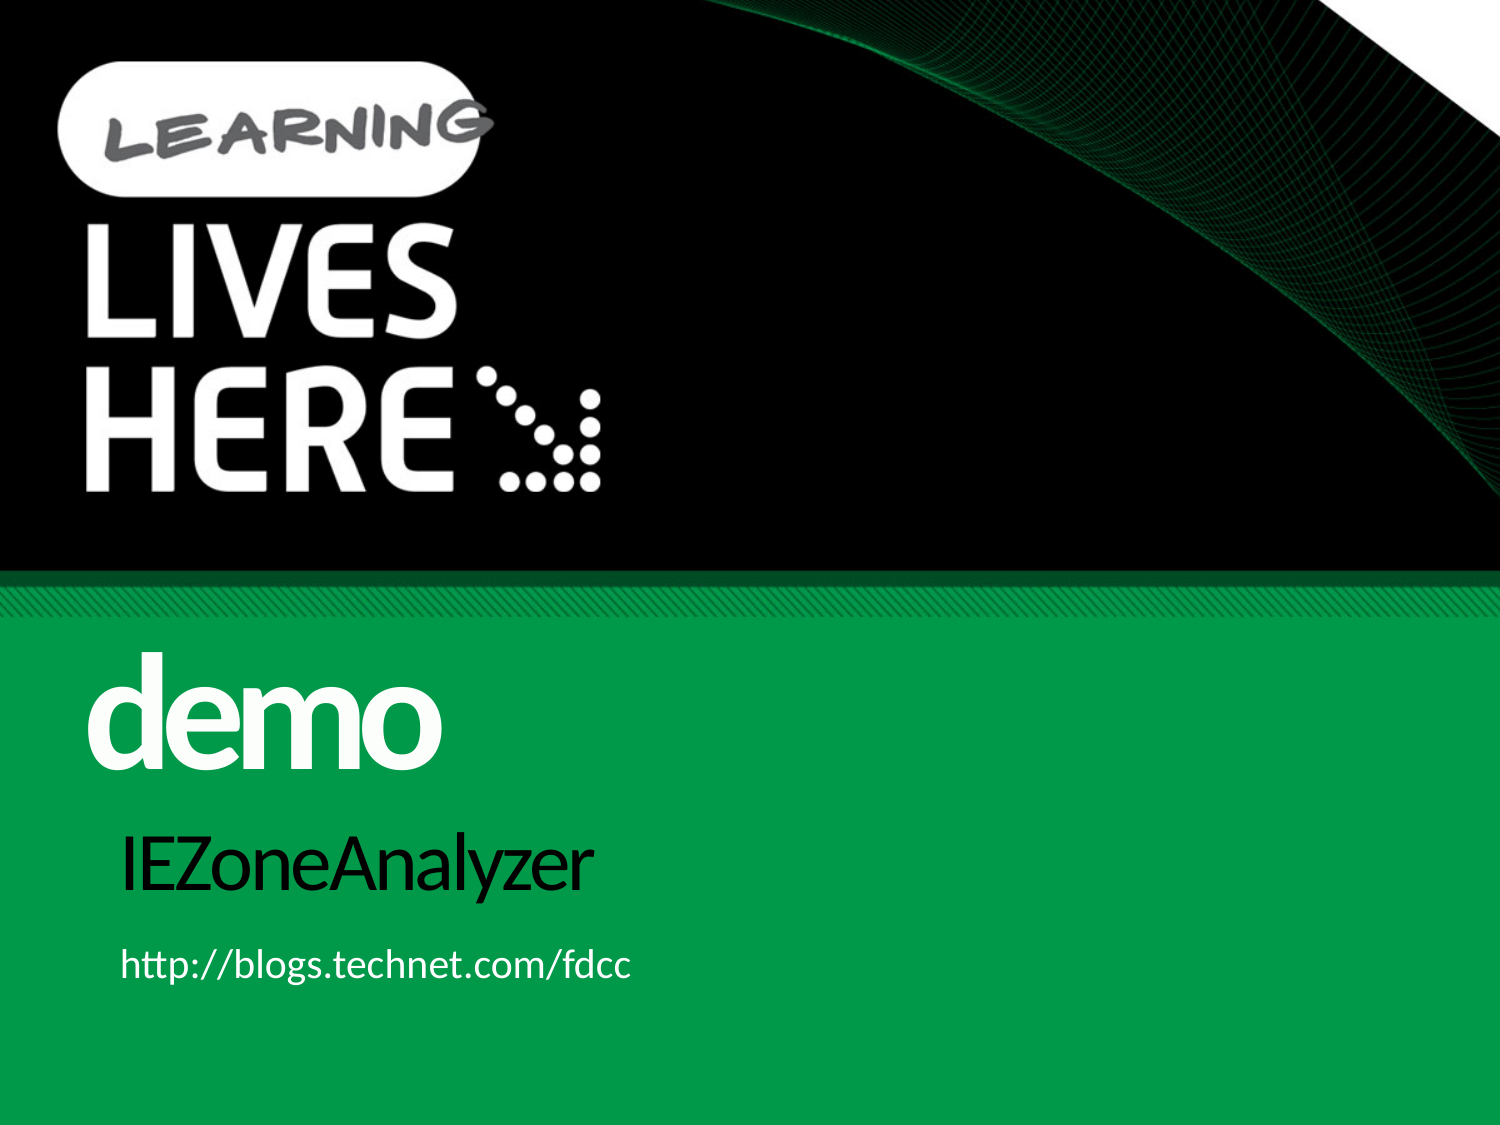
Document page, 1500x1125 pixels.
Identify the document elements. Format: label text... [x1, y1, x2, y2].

picture [0, 0, 1500, 1125]
list demo [83, 625, 1344, 800]
title IEZoneAnalyzer [119, 818, 1375, 943]
subtitle http://blogs.technet.com/fdcc [119, 942, 1236, 1019]
